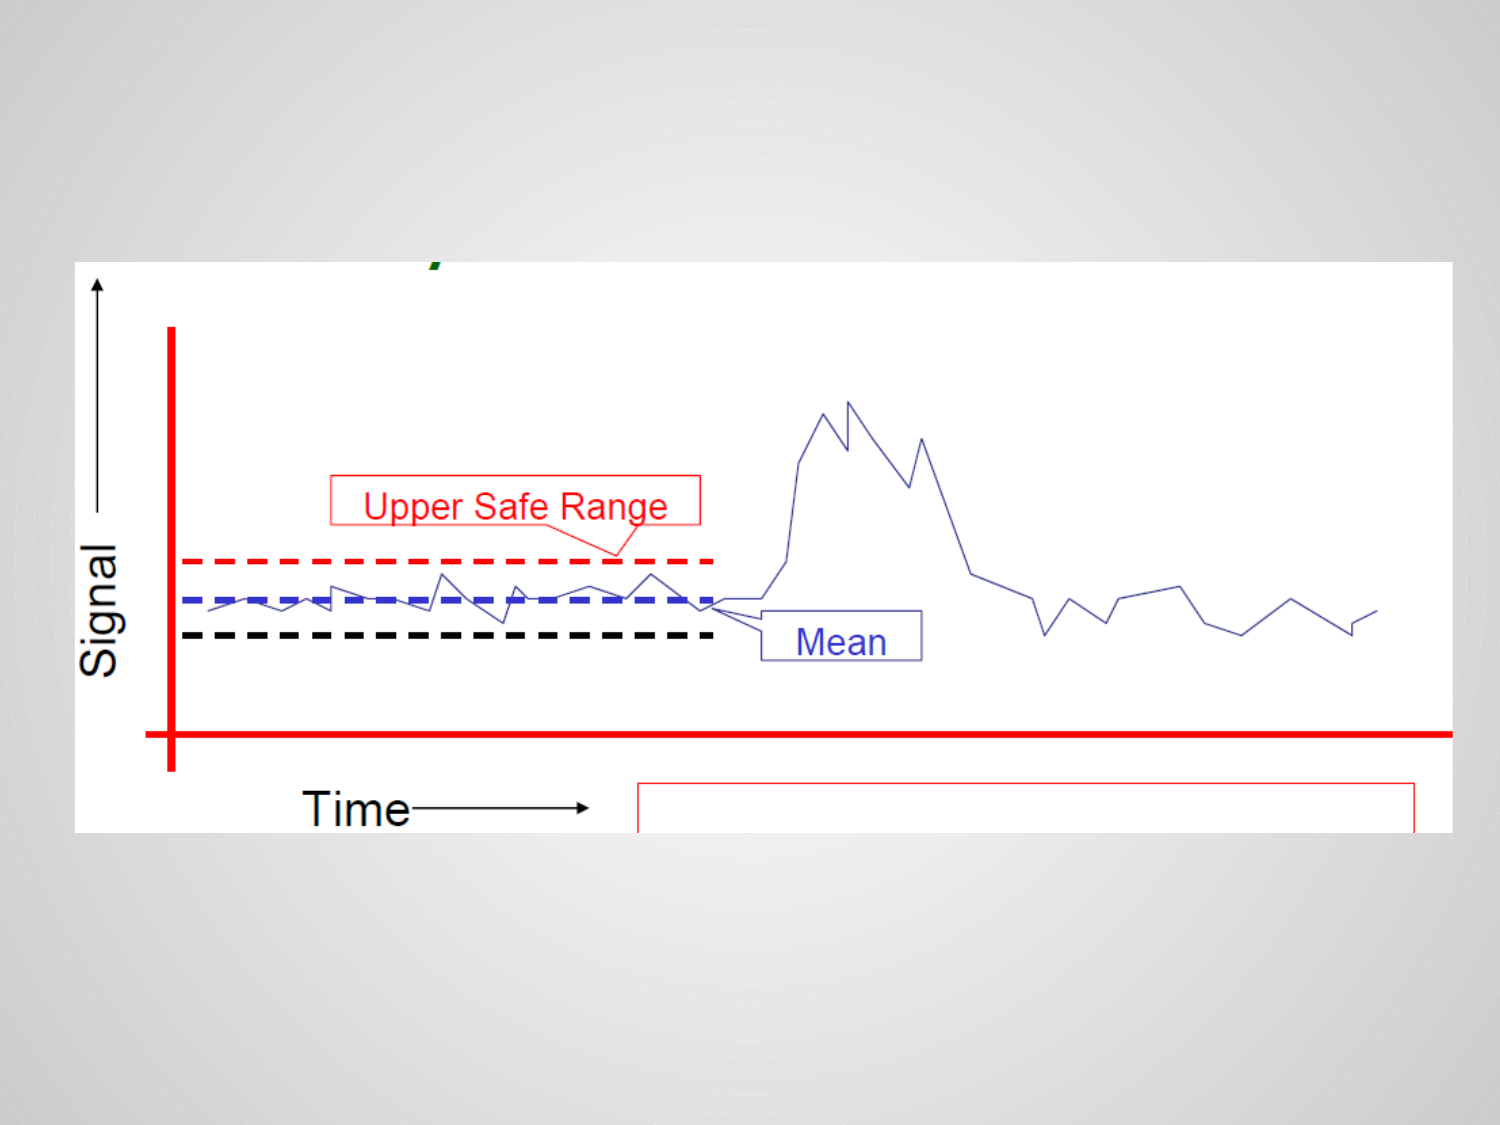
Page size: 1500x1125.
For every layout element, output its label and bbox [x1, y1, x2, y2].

text_box [74, 262, 1453, 833]
